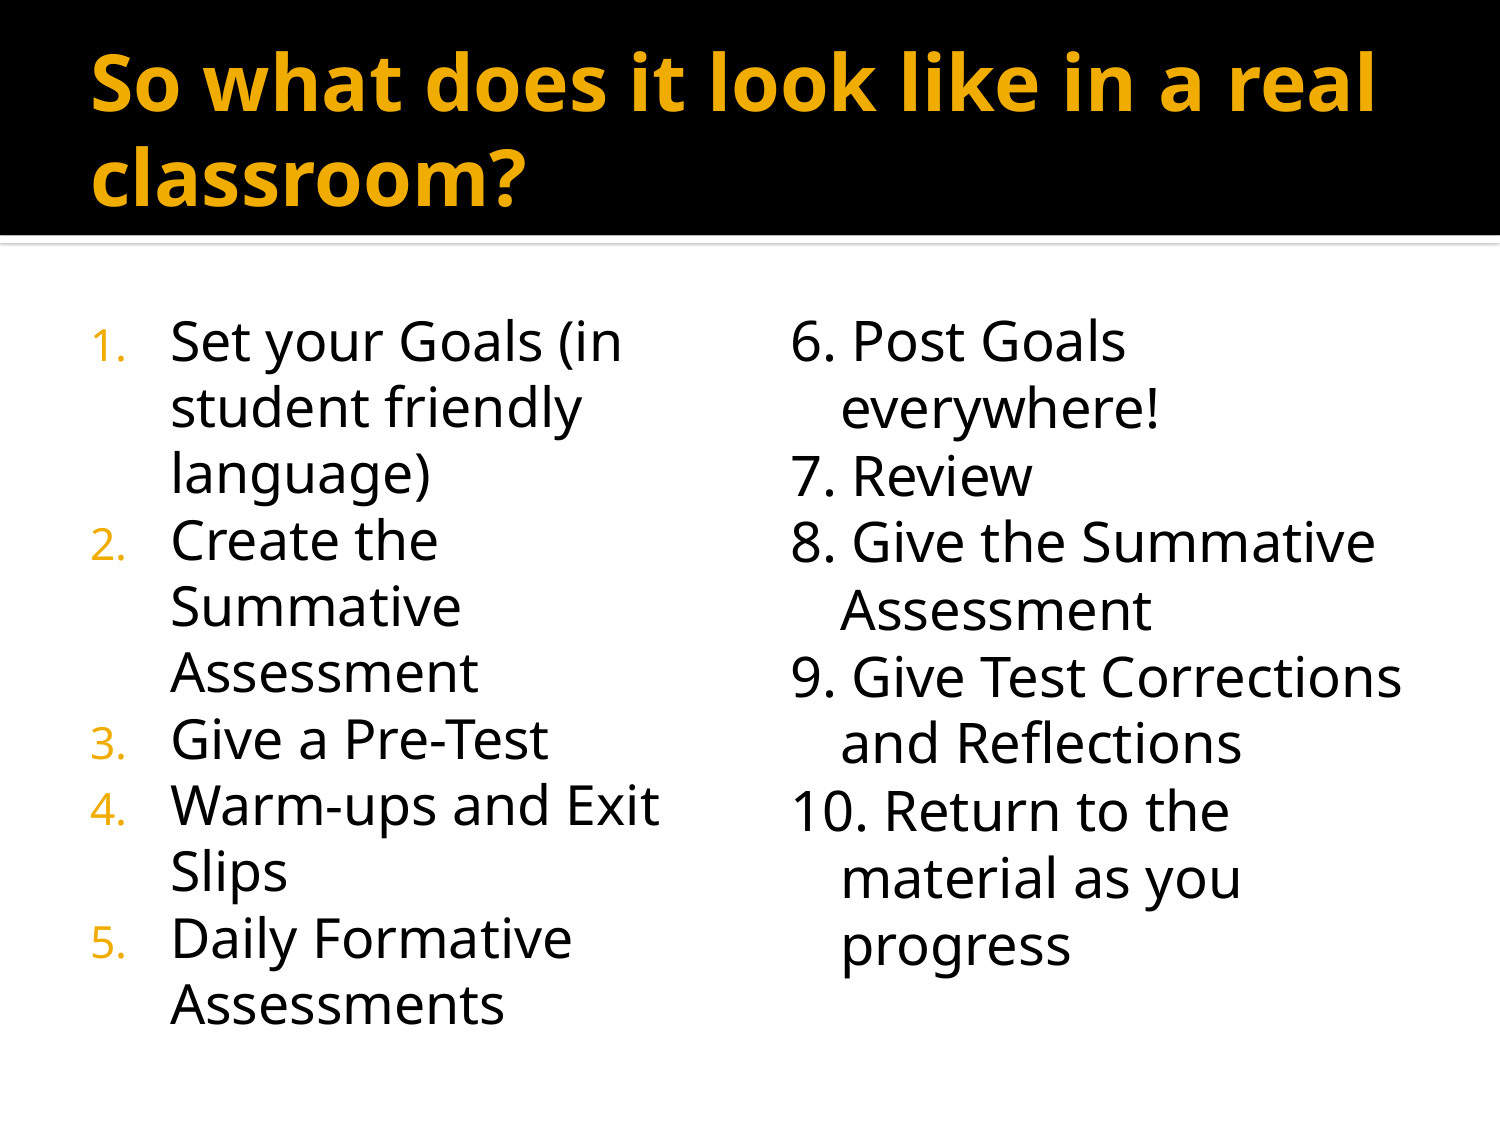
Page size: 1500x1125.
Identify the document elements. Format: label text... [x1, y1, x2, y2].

list Set your Goals (in student friendly language) Create the Summative Assessment Give a Pre-Test Warm-ups and Exit Slips Daily Formative Assessments [75, 291, 738, 1050]
title So what does it look like in a real classroom? [75, 24, 1425, 231]
list 6. Post Goals everywhere! 7. Review 8. Give the Summative Assessment 9. Give Test Corrections and Reflections 10. Return to the material as you progress [762, 291, 1425, 1050]
